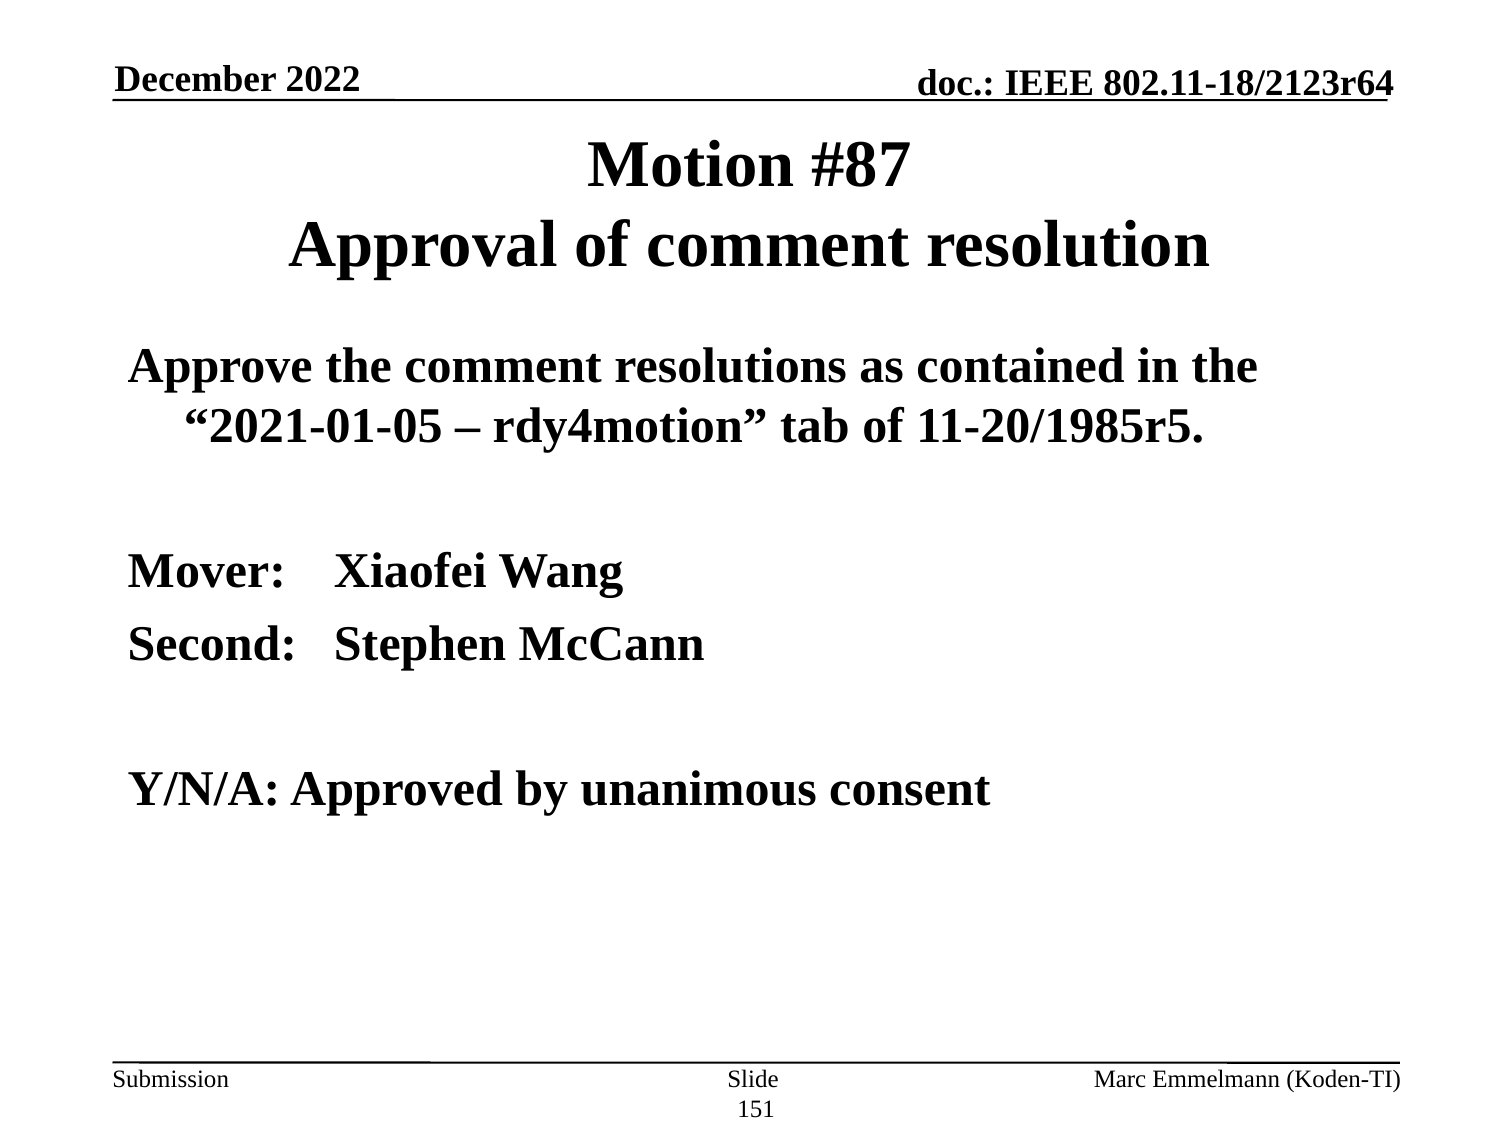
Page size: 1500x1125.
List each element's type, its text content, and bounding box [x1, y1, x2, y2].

slide_number Slide 151 [712, 1061, 800, 1123]
title Motion #87 Approval of comment resolution [112, 112, 1388, 288]
list Approve the comment resolutions as contained in the “2021-01-05 – rdy4motion” tab of 11-20/1985r5. Mover: Xiaofei Wang Second: Stephen McCann Y/N/A: Approved by unanimous consent [112, 324, 1388, 1000]
footer Marc Emmelmann (Koden-TI) [878, 1061, 1402, 1093]
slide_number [114, 54, 423, 100]
